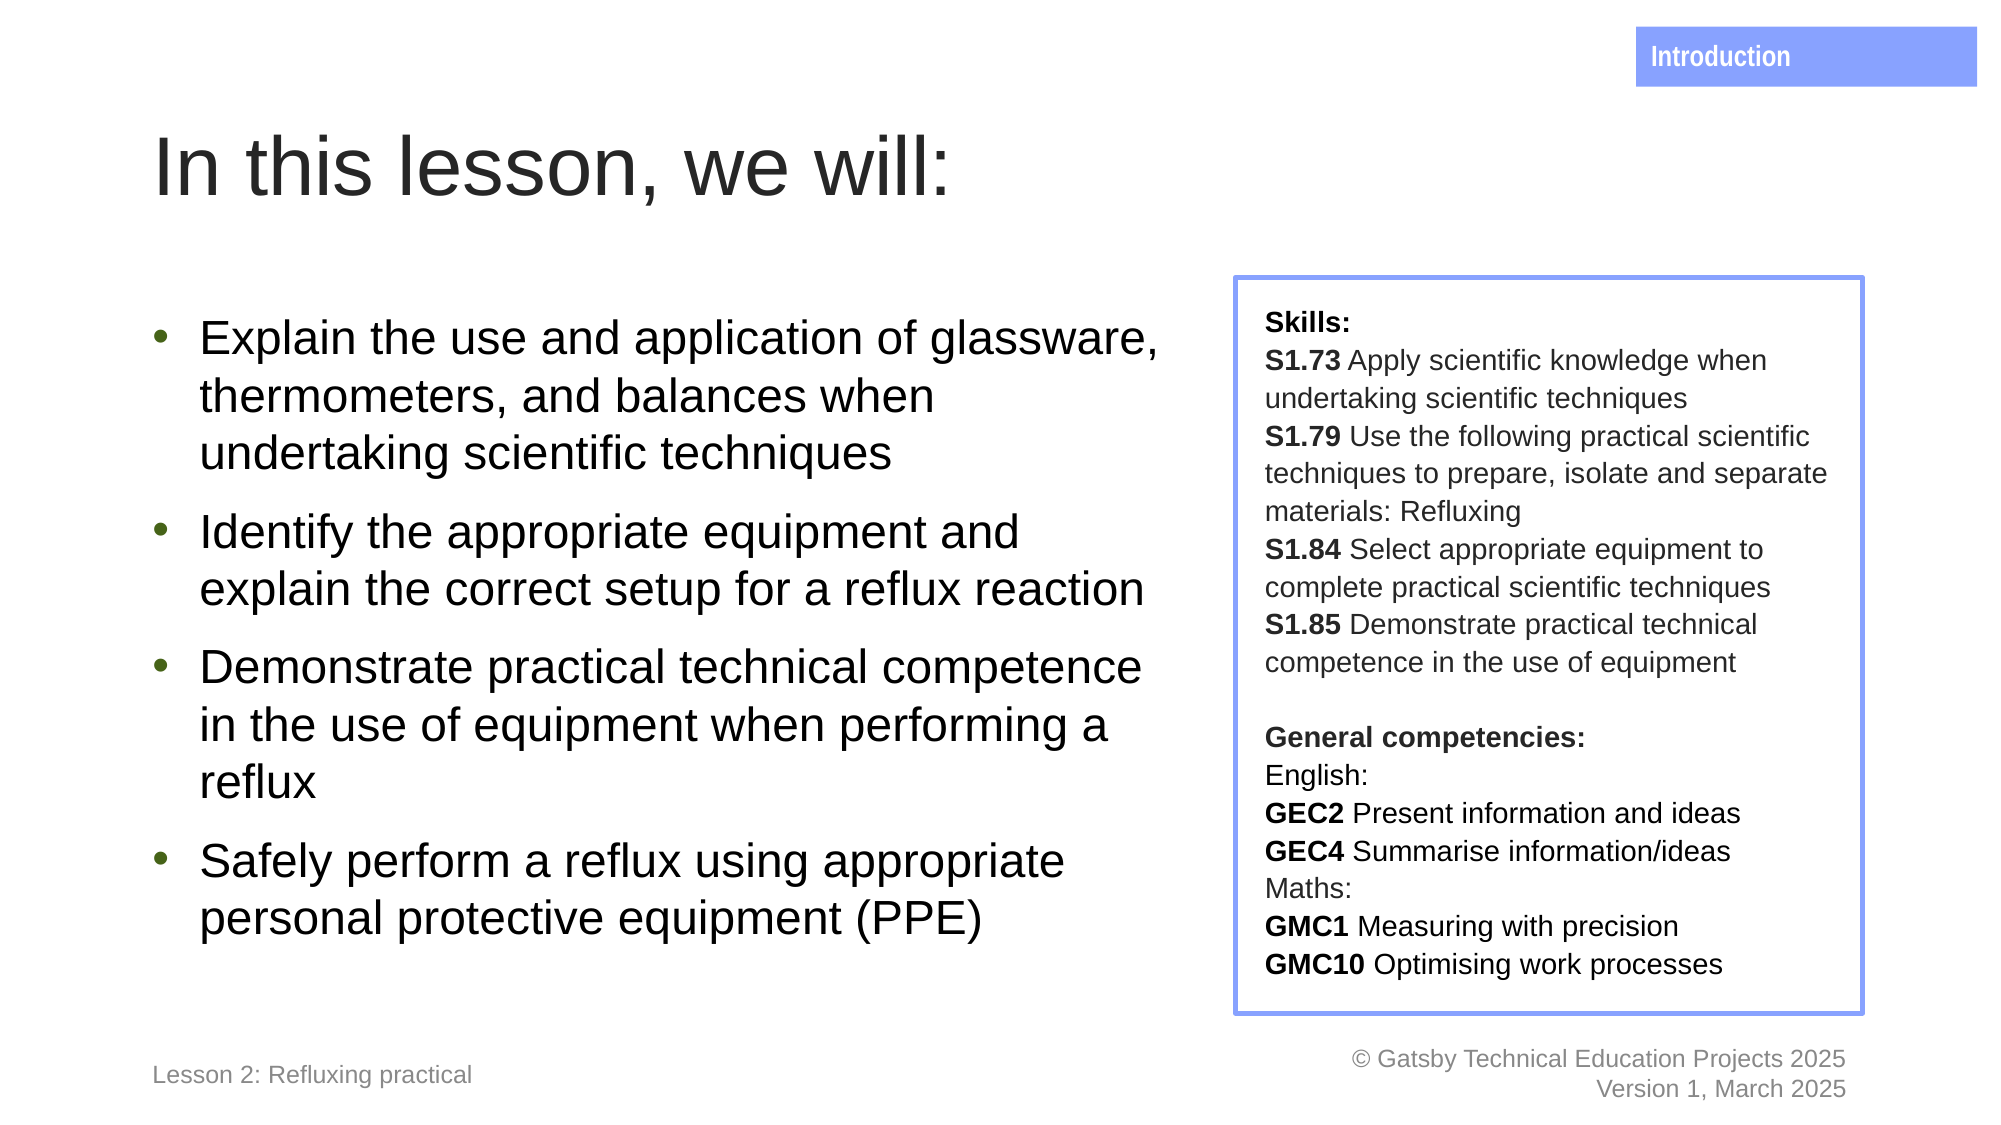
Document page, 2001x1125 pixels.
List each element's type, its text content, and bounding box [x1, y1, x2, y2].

list Introduction [1636, 26, 1978, 87]
list Skills: S1.73 Apply scientific knowledge when undertaking scientific techniques S1.79 Use the following practical scientific techniques to prepare, isolate and separate materials: Refluxing S1.84 Select appropriate equipment to complete practical scientific techniques S1.85 Demonstrate practical technical competence in the use of equipment General competencies: English: GEC2 Present information and ideas GEC4 Summarise information/ideas Maths: GMC1 Measuring with precision GMC10 Optimising work processes [1233, 275, 1865, 1016]
list Lesson 2: Refluxing practical [137, 1042, 829, 1103]
title In this lesson, we will: [137, 59, 1863, 278]
list Explain the use and application of glassware, thermometers, and balances when undertaking scientific techniques Identify the appropriate equipment and explain the correct setup for a reflux reaction Demonstrate practical technical competence in the use of equipment when performing a reflux Safely perform a reflux using appropriate personal protective equipment (PPE) [137, 299, 1188, 1014]
